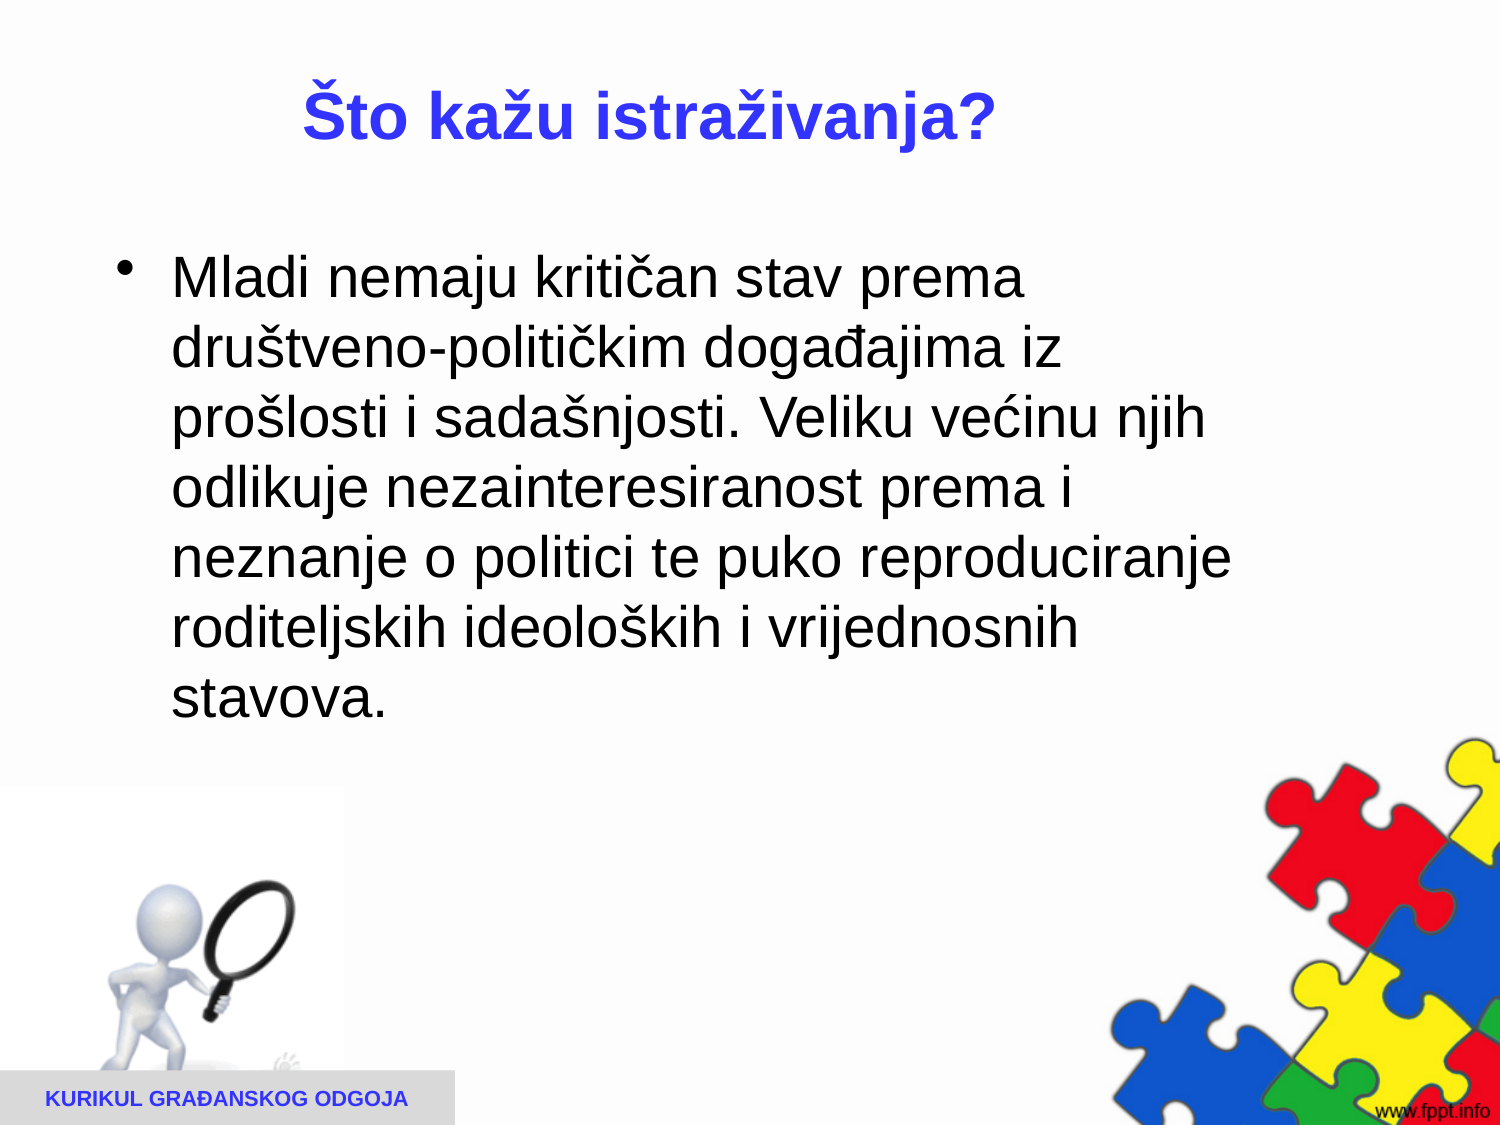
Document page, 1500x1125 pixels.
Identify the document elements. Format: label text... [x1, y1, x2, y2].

list Mladi nemaju kritičan stav prema društveno-političkim događajima iz prošlosti i sadašnjosti. Veliku većinu njih odlikuje nezainteresiranost prema i neznanje o politici te puko reproduciranje roditeljskih ideoloških i vrijednosnih stavova. [100, 231, 1294, 863]
text_box KURIKUL GRAĐANSKOG ODGOJA [348, 1070, 455, 1125]
picture [0, 0, 1500, 1125]
title Što kažu istraživanja? [100, 18, 1201, 207]
